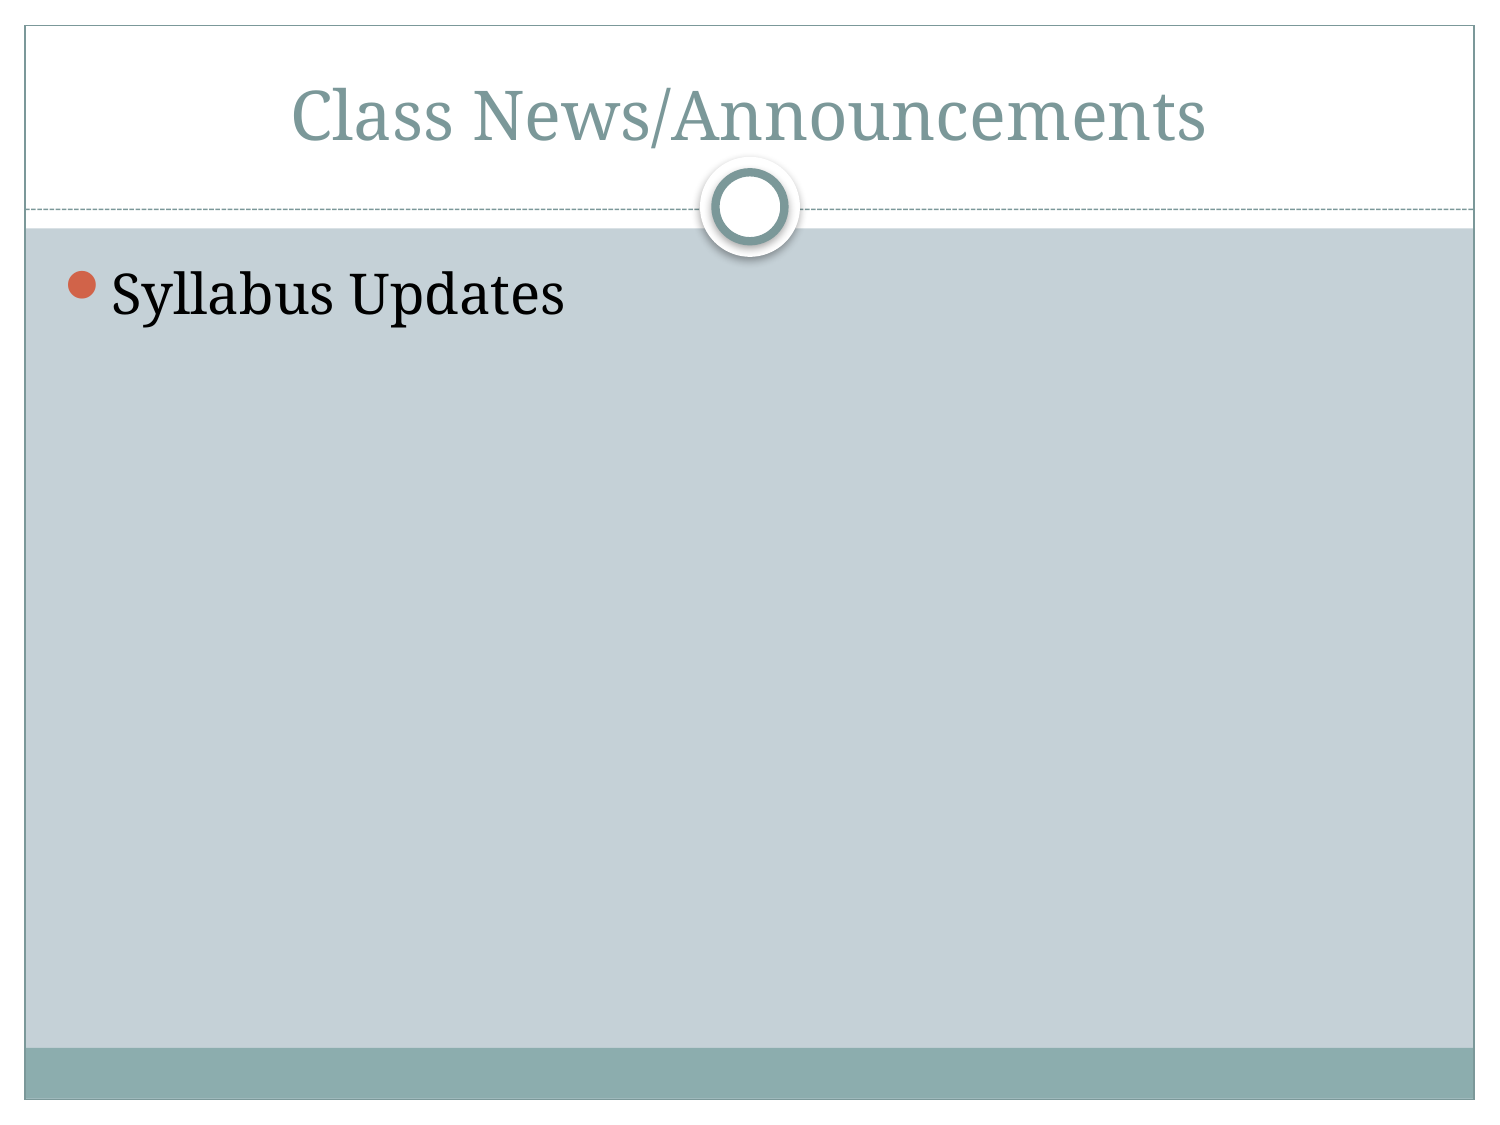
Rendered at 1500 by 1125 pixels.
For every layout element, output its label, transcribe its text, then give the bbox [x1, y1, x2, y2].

list Syllabus Updates [49, 250, 1445, 1001]
title Class News/Announcements [49, 37, 1450, 162]
